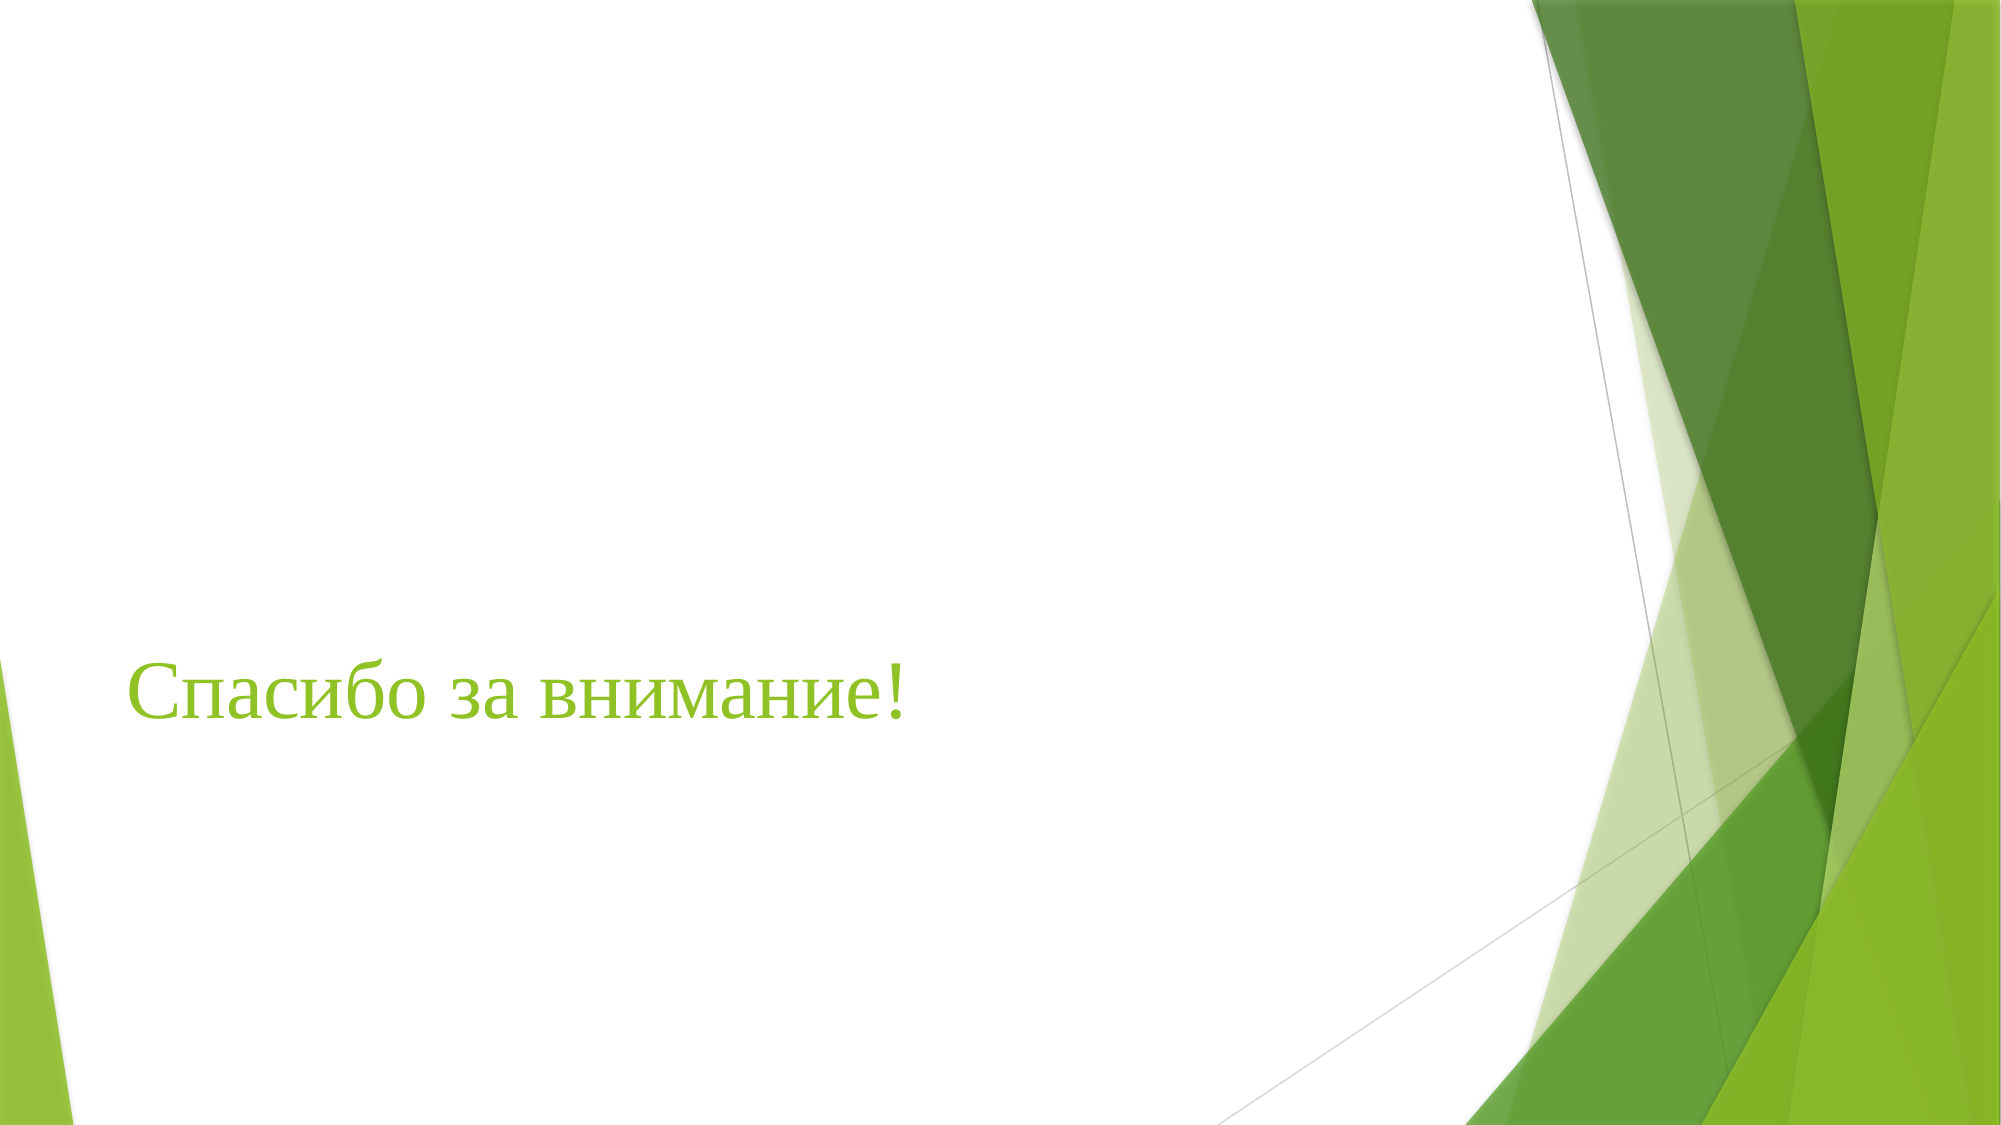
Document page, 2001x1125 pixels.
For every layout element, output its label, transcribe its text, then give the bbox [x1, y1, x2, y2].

title Спасибо за внимание! [111, 443, 1522, 743]
